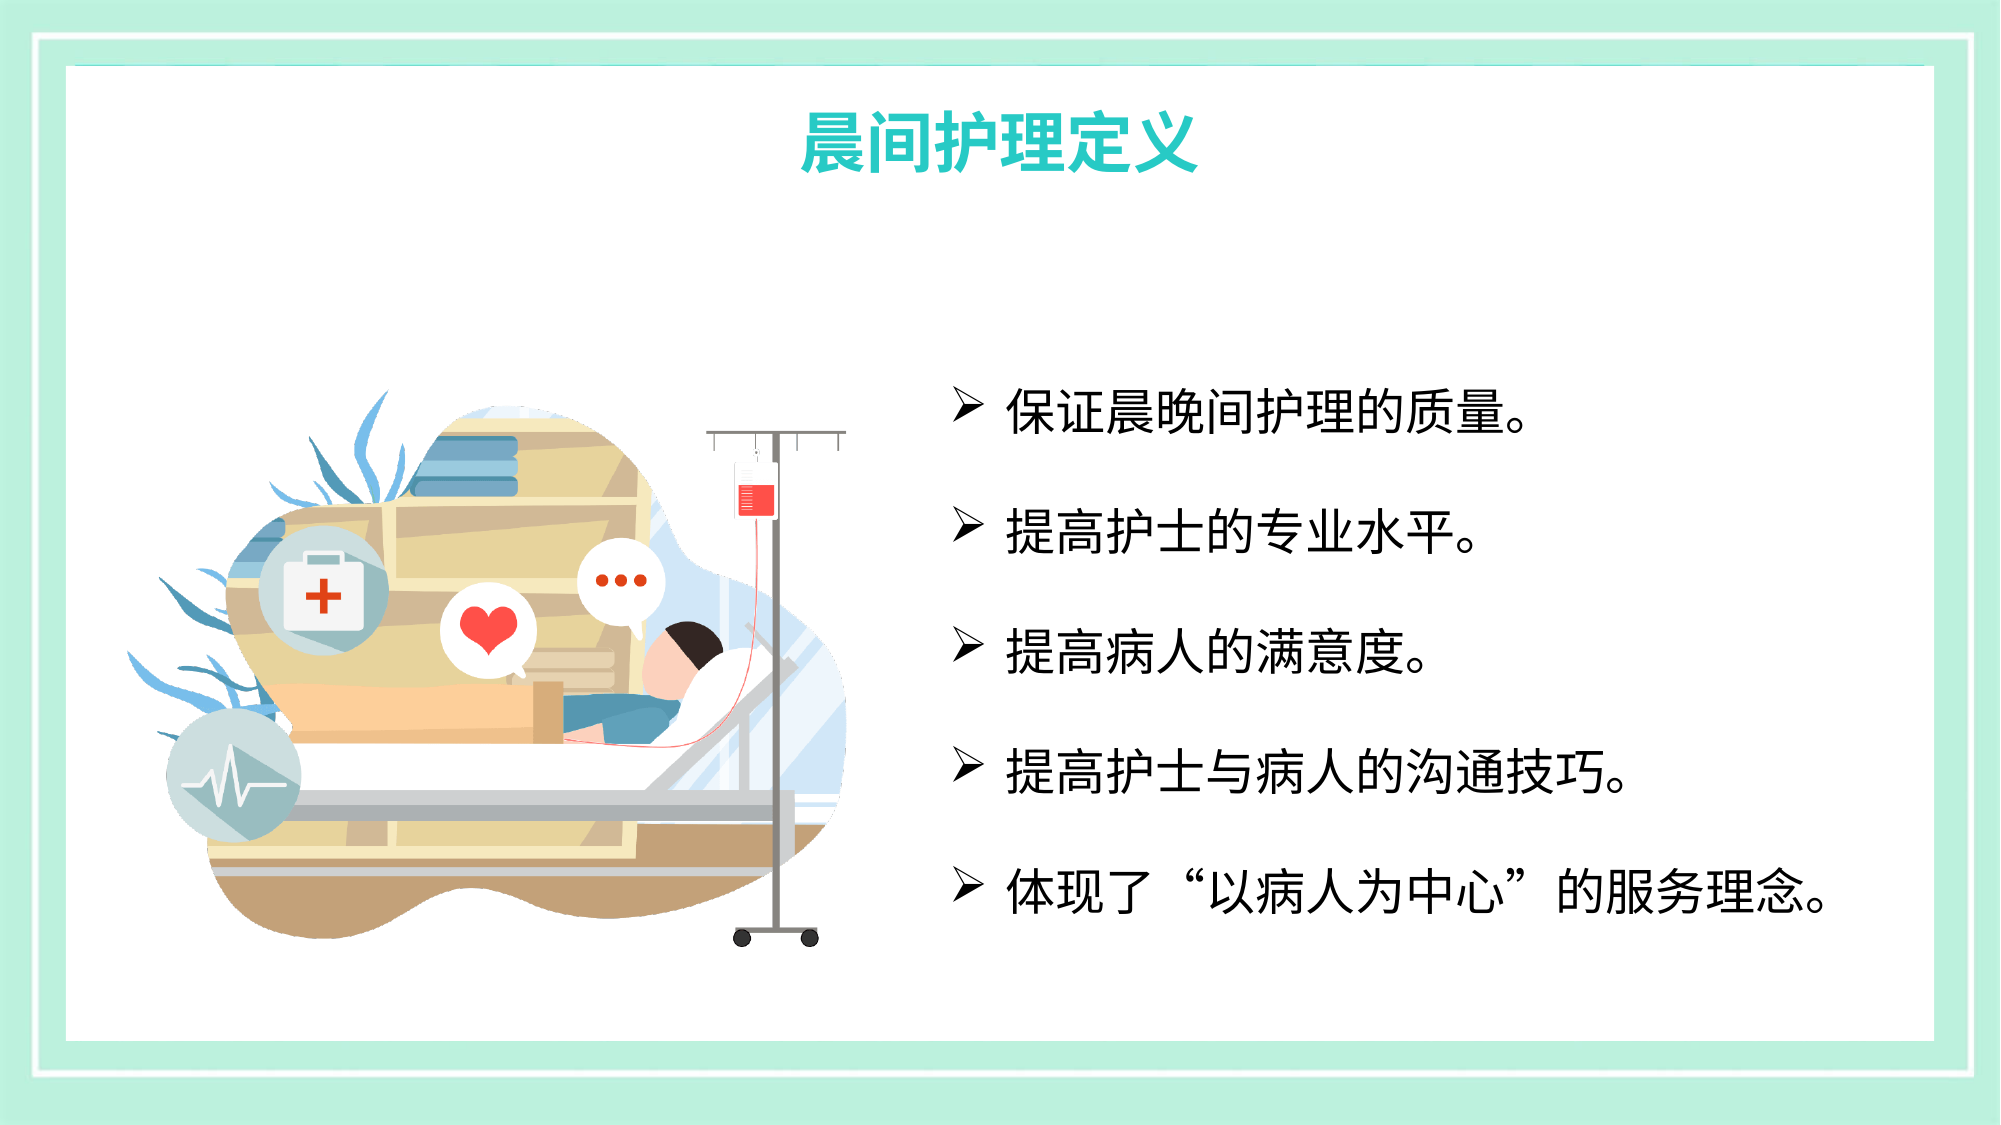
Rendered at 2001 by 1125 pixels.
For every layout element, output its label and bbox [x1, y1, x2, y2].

text_box [0, 0, 2000, 1125]
picture [115, 287, 869, 1041]
